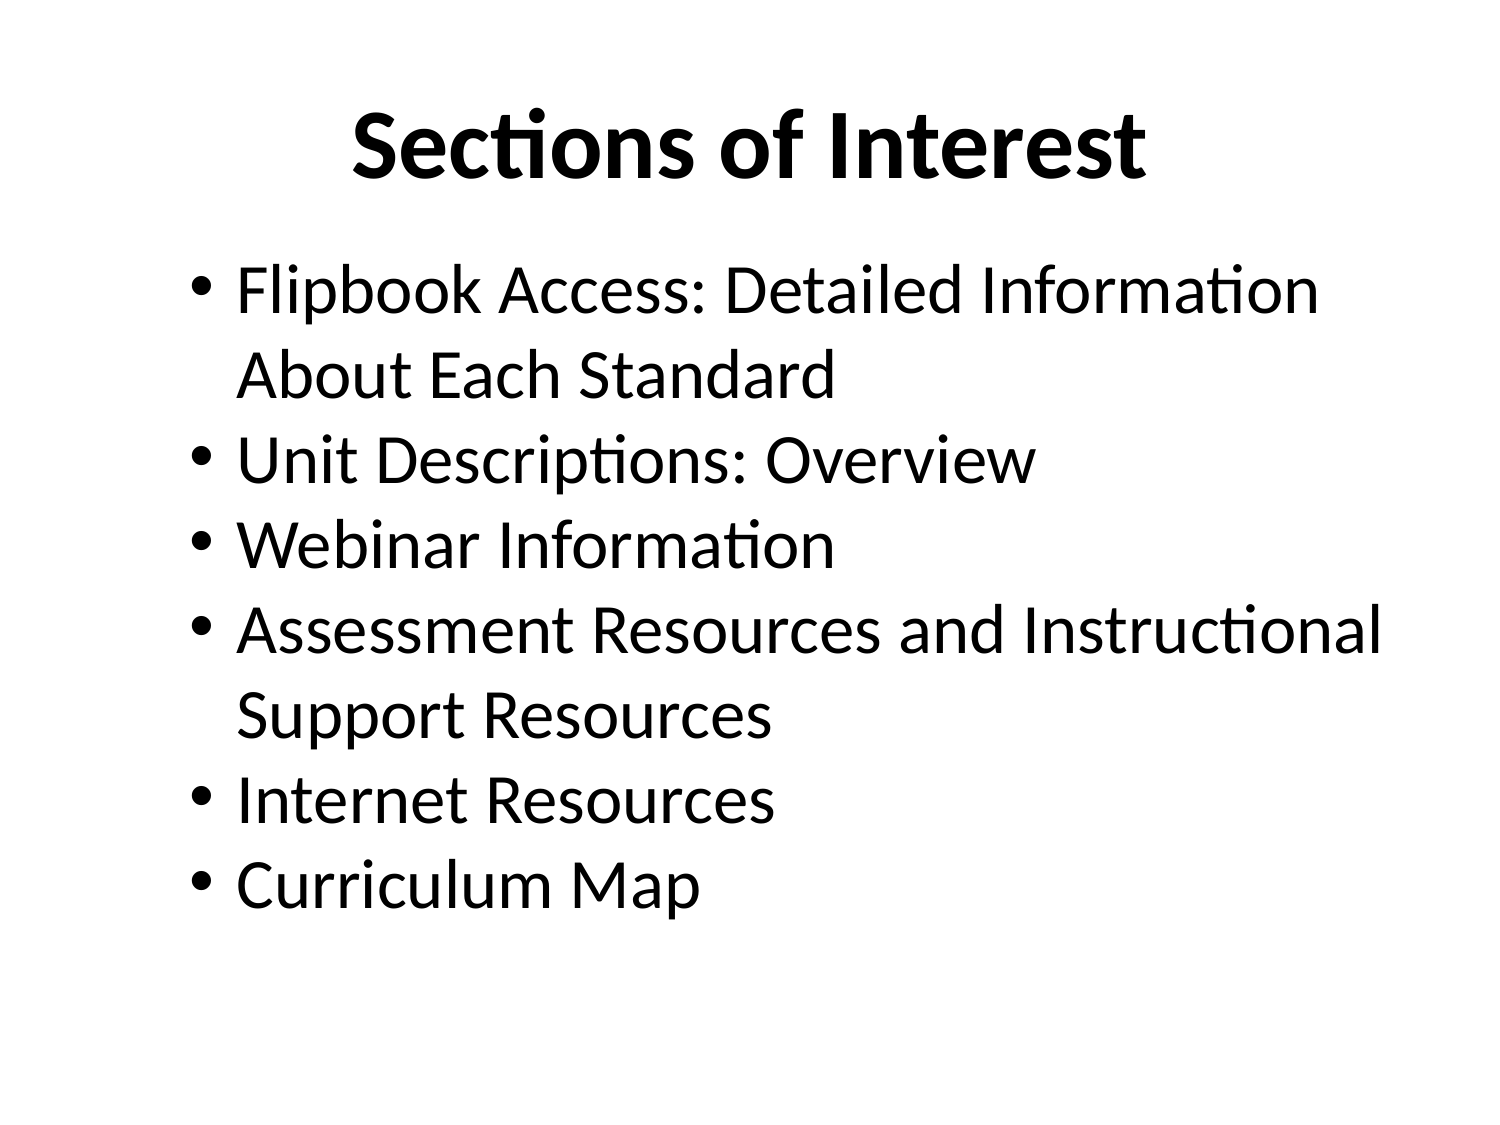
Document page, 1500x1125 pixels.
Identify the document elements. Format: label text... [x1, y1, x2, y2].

title Sections of Interest [75, 45, 1425, 233]
text_box Flipbook Access: Detailed Information About Each Standard Unit Descriptions: Overview Webinar Information Assessment Resources and Instructional Support Resources Internet Resources Curriculum Map [174, 235, 1413, 930]
